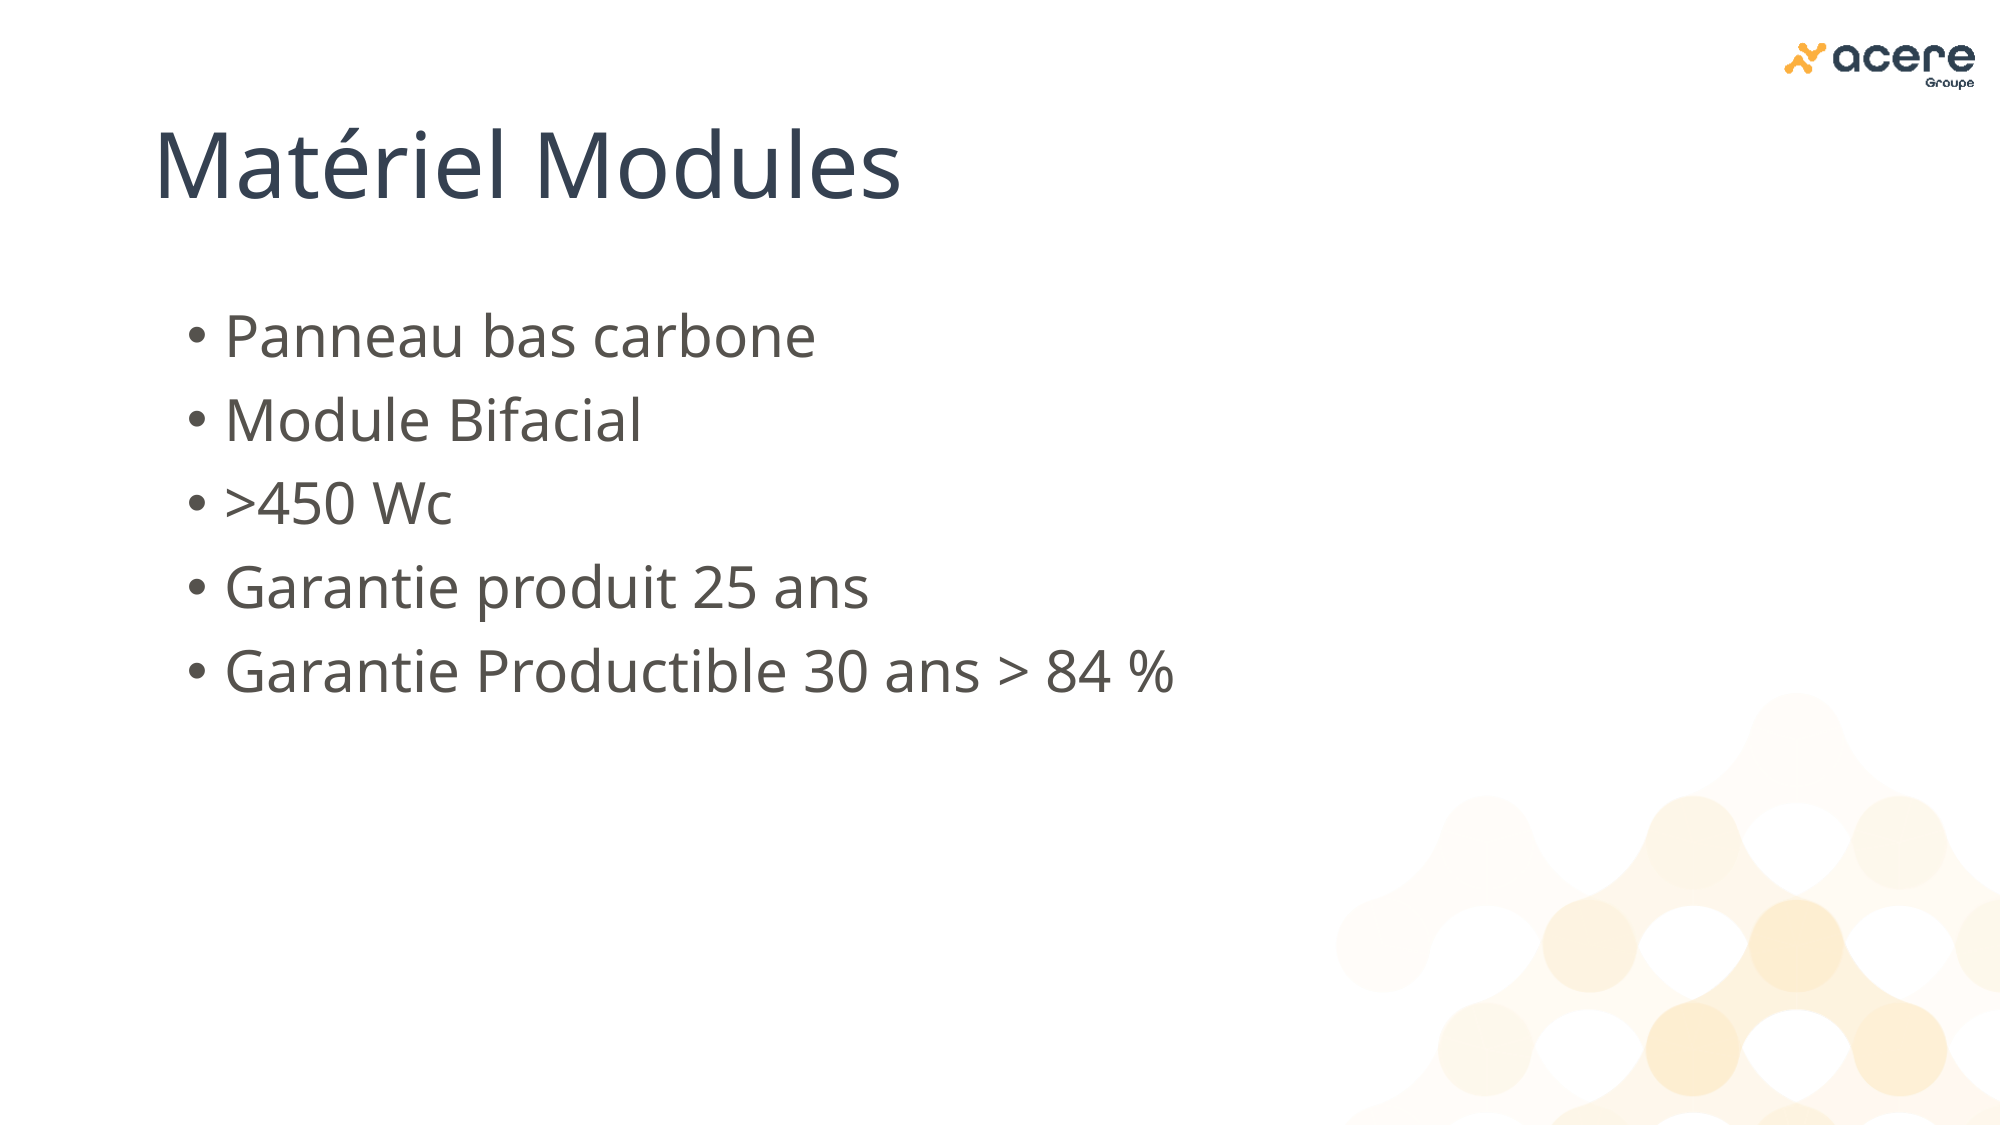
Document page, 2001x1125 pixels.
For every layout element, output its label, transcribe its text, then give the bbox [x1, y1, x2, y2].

title Matériel Modules [137, 59, 1863, 278]
list Panneau bas carbone Module Bifacial >450 Wc Garantie produit 25 ans Garantie Productible 30 ans > 84 % [171, 299, 1863, 1014]
picture [1782, 38, 1980, 94]
picture [1304, 688, 2000, 1125]
